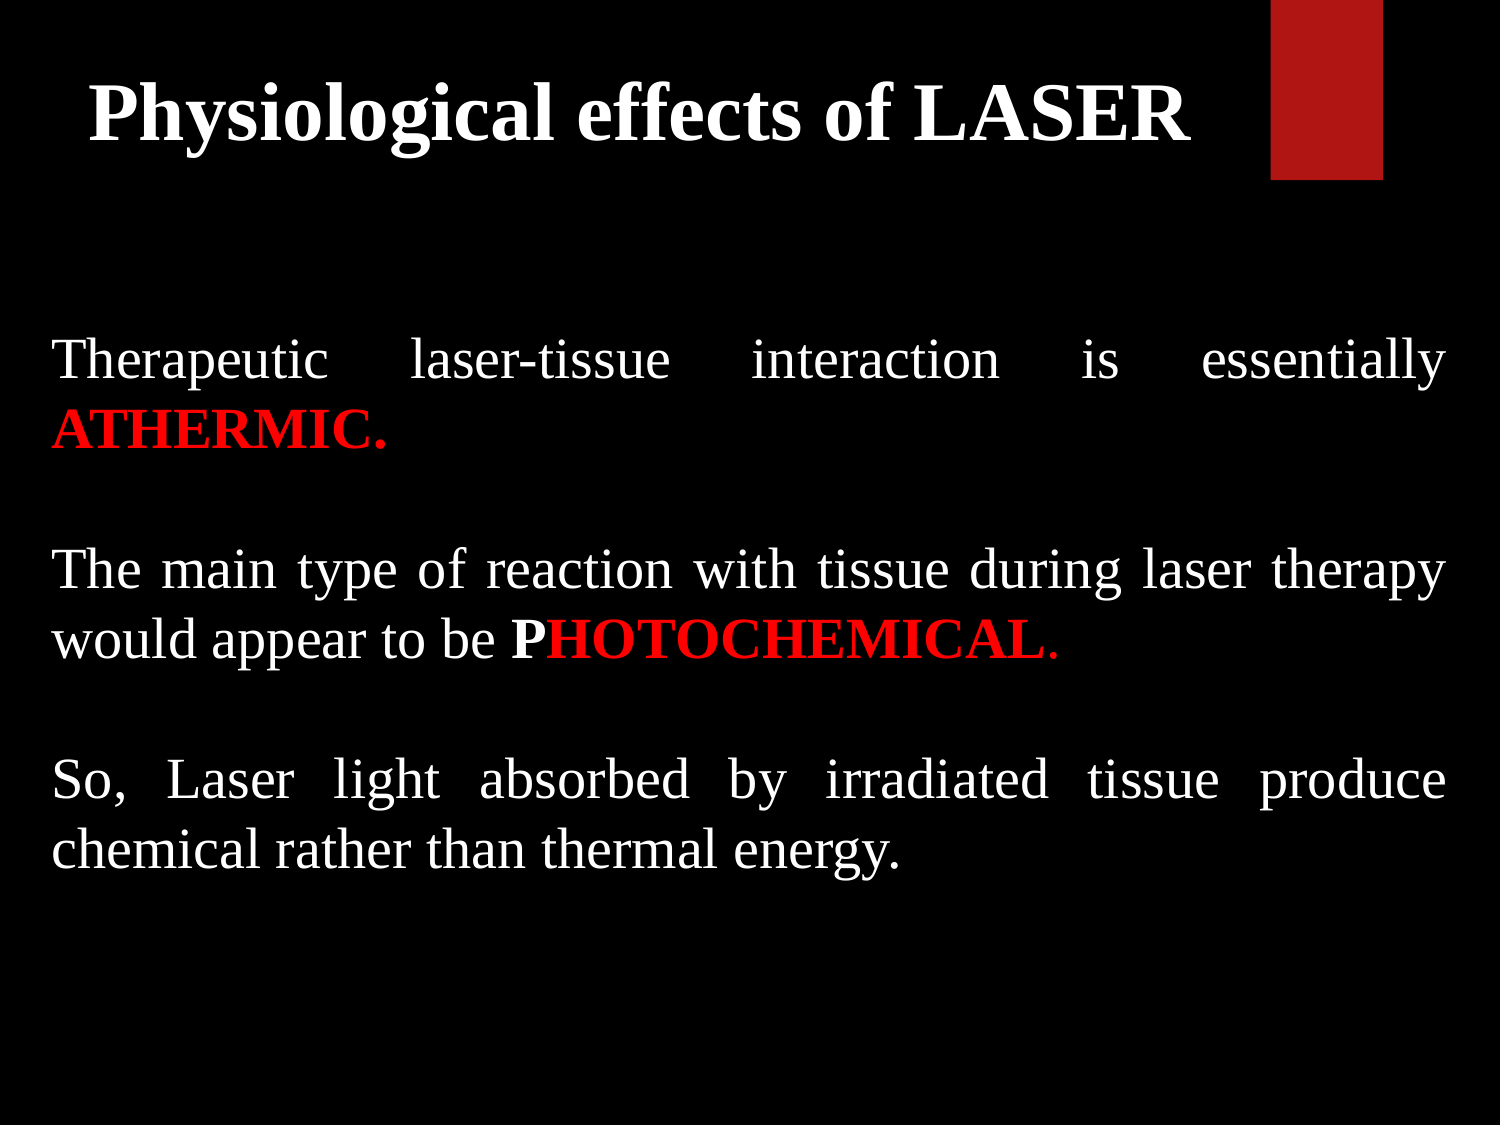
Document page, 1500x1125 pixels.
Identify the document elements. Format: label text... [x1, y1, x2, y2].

title Physiological effects of LASER [0, 50, 1322, 168]
text_box Therapeutic laser-tissue interaction is essentially ATHERMIC. The main type of reaction with tissue during laser therapy would appear to be PHOTOCHEMICAL. So, Laser light absorbed by irradiated tissue produce chemical rather than thermal energy. [36, 312, 1463, 888]
